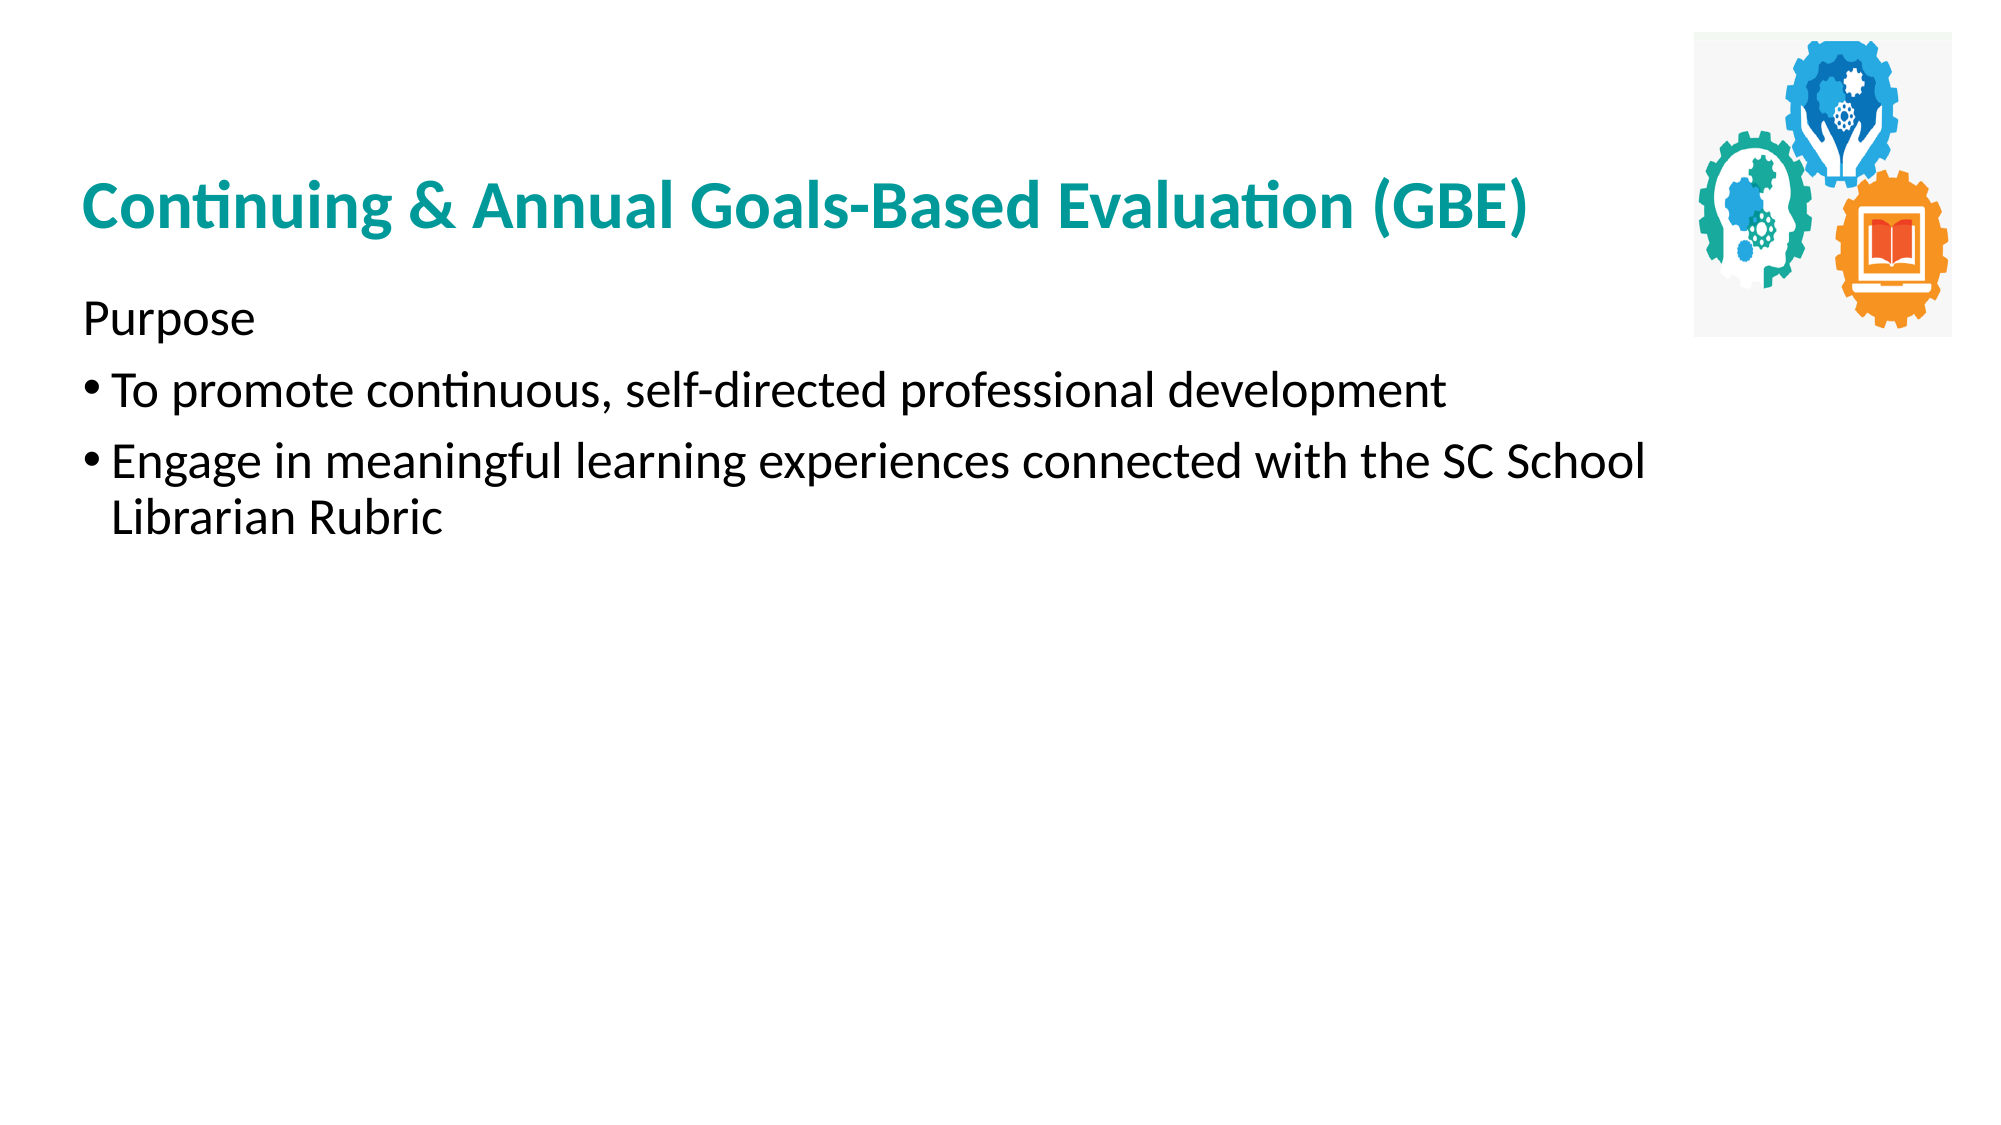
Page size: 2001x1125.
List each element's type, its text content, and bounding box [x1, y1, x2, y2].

title Continuing & Annual Goals-Based Evaluation (GBE) [82, 32, 1694, 243]
list Purpose To promote continuous, self-directed professional development Engage in meaningful learning experiences connected with the SC School Librarian Rubric [82, 290, 1724, 992]
picture [1694, 32, 1952, 337]
